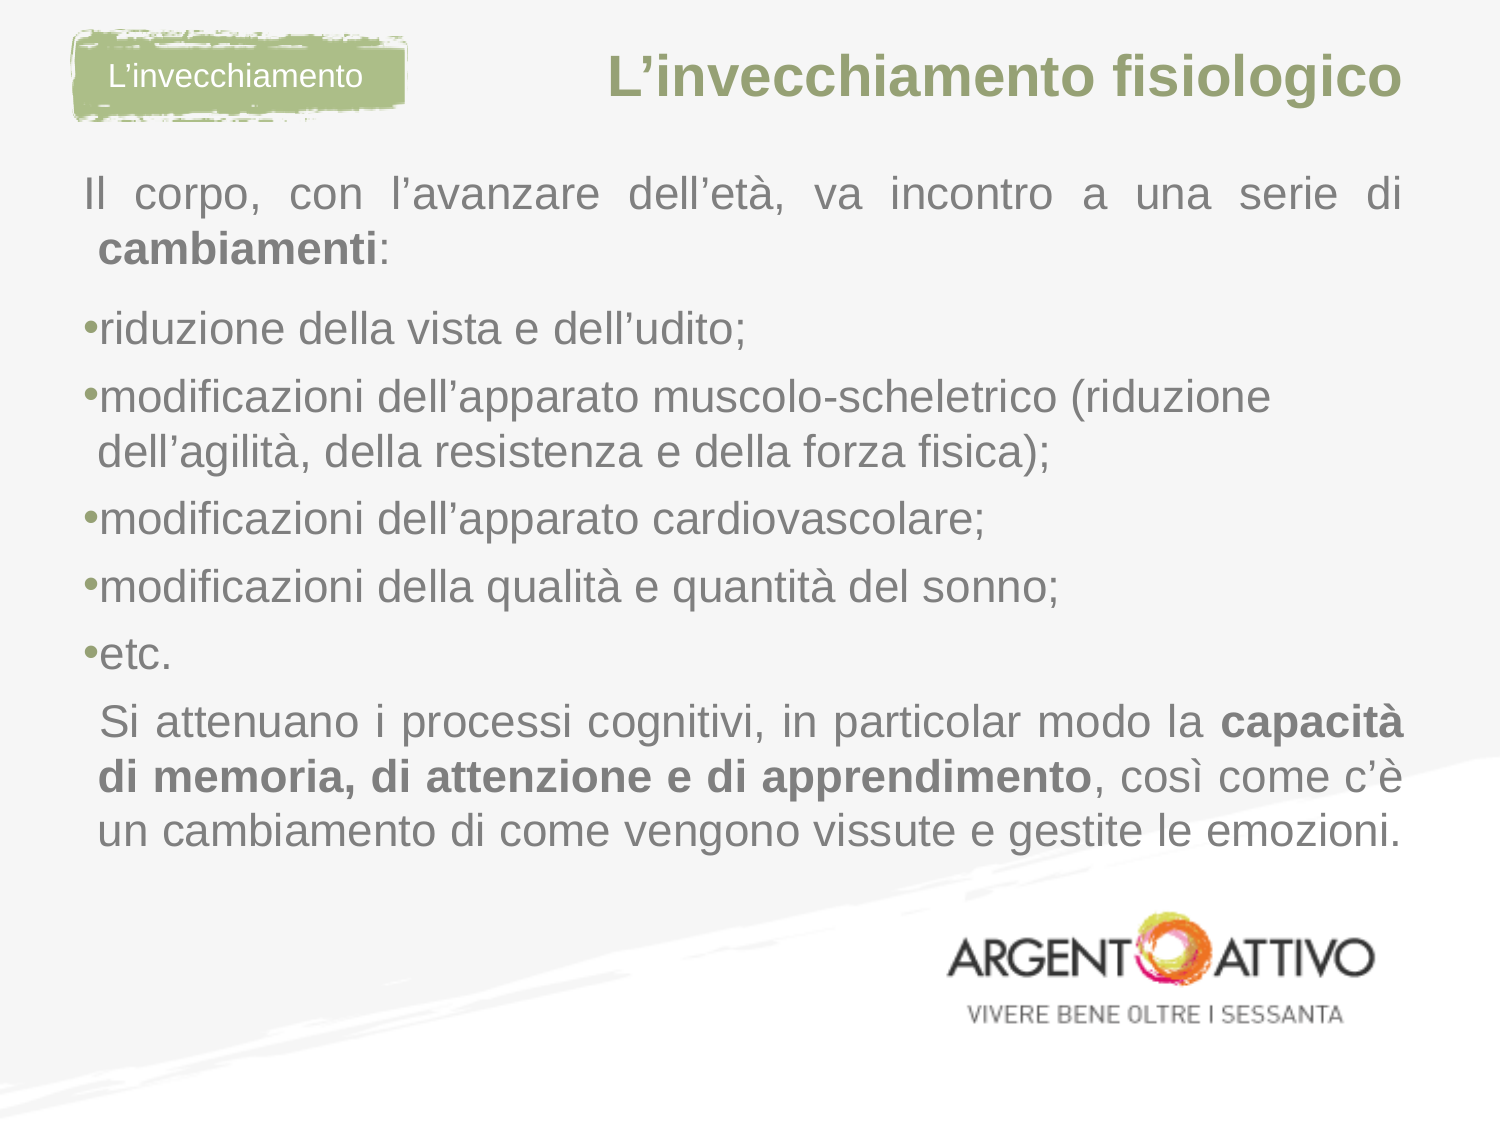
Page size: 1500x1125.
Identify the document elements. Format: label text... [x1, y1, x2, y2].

list Il corpo, con l’avanzare dell’età, va incontro a una serie di cambiamenti: riduzione della vista e dell’udito; modificazioni dell’apparato muscolo-scheletrico (riduzione dell’agilità, della resistenza e della forza fisica); modificazioni dell’apparato cardiovascolare; modificazioni della qualità e quantità del sonno; etc. Si attenuano i processi cognitivi, in particolar modo la capacità di memoria, di attenzione e di apprendimento, così come c’è un cambiamento di come vengono vissute e gestite le emozioni. [68, 155, 1420, 1011]
picture [0, 0, 1500, 1125]
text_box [70, 29, 409, 123]
text_box L’invecchiamento fisiologico [464, 31, 1419, 116]
